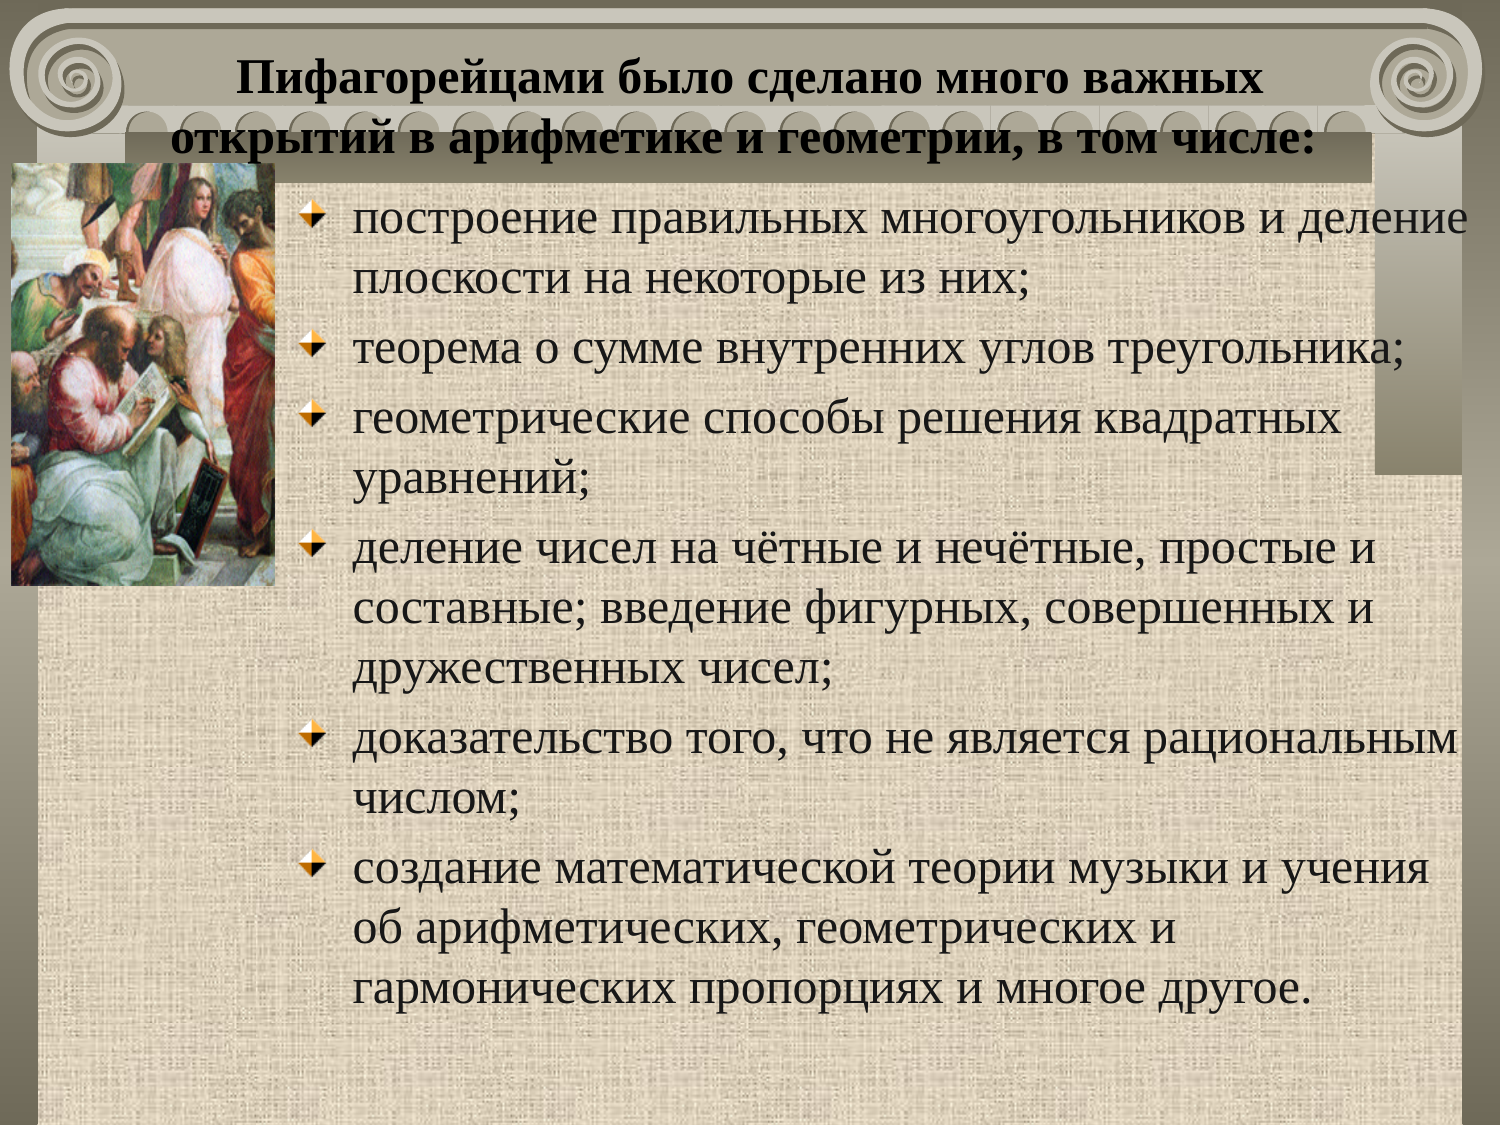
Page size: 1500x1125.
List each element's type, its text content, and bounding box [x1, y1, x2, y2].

picture [296, 527, 328, 559]
picture [296, 847, 328, 879]
title Пифагорейцами было сделано много важных открытий в арифметике и геометрии, в том числе: [112, 23, 1388, 294]
picture [296, 397, 328, 429]
picture [296, 327, 328, 359]
picture [296, 717, 328, 749]
picture [296, 197, 328, 230]
list построение правильных многоугольников и деление плоскости на некоторые из них; теорема о сумме внутренних углов треугольника; геометрические способы решения квадратных уравнений; деление чисел на чётные и нечётные, простые и составные; введение фигурных, совершенных и дружественных чисел; доказательство того, что не является рациональным числом; создание математической теории музыки и учения об арифметических, геометрических и гармонических пропорциях и многое другое. [280, 175, 1500, 1067]
picture [10, 163, 1463, 1125]
